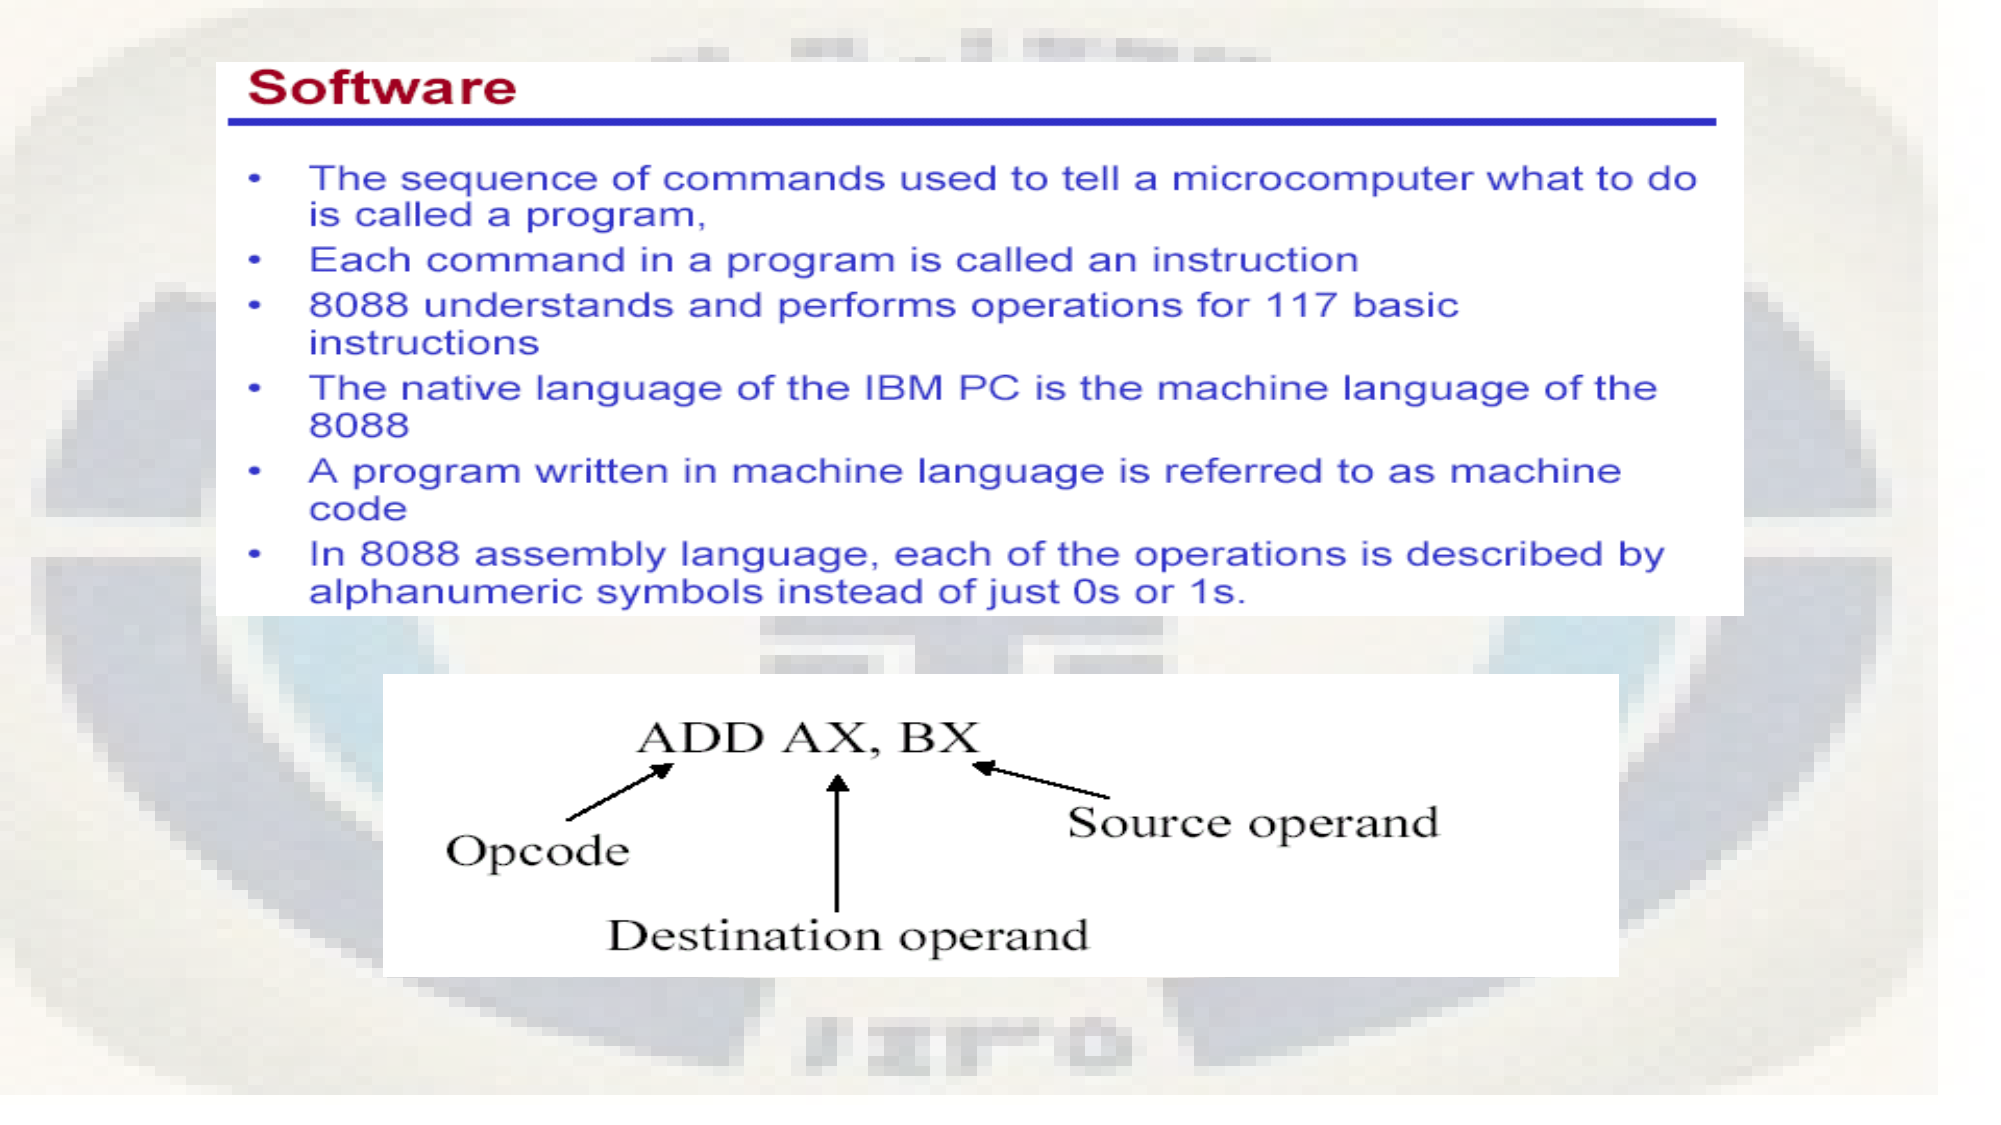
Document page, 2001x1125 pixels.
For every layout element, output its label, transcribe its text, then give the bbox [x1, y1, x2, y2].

picture [383, 674, 1619, 977]
picture [216, 62, 1744, 616]
text_box Label Operator Operand[s] ;Comment INIT: mov ax, bx ; Copy contents of bx into ax Label - INIT: Operator - mov Operands - ax and bx Comment - alphanumeric string between ; and \n Not case sensitive Unlike other assemblers, destination operand is first mov is the mnemonic that the assembler translates into an opcode [0, 0, 2000, 1125]
